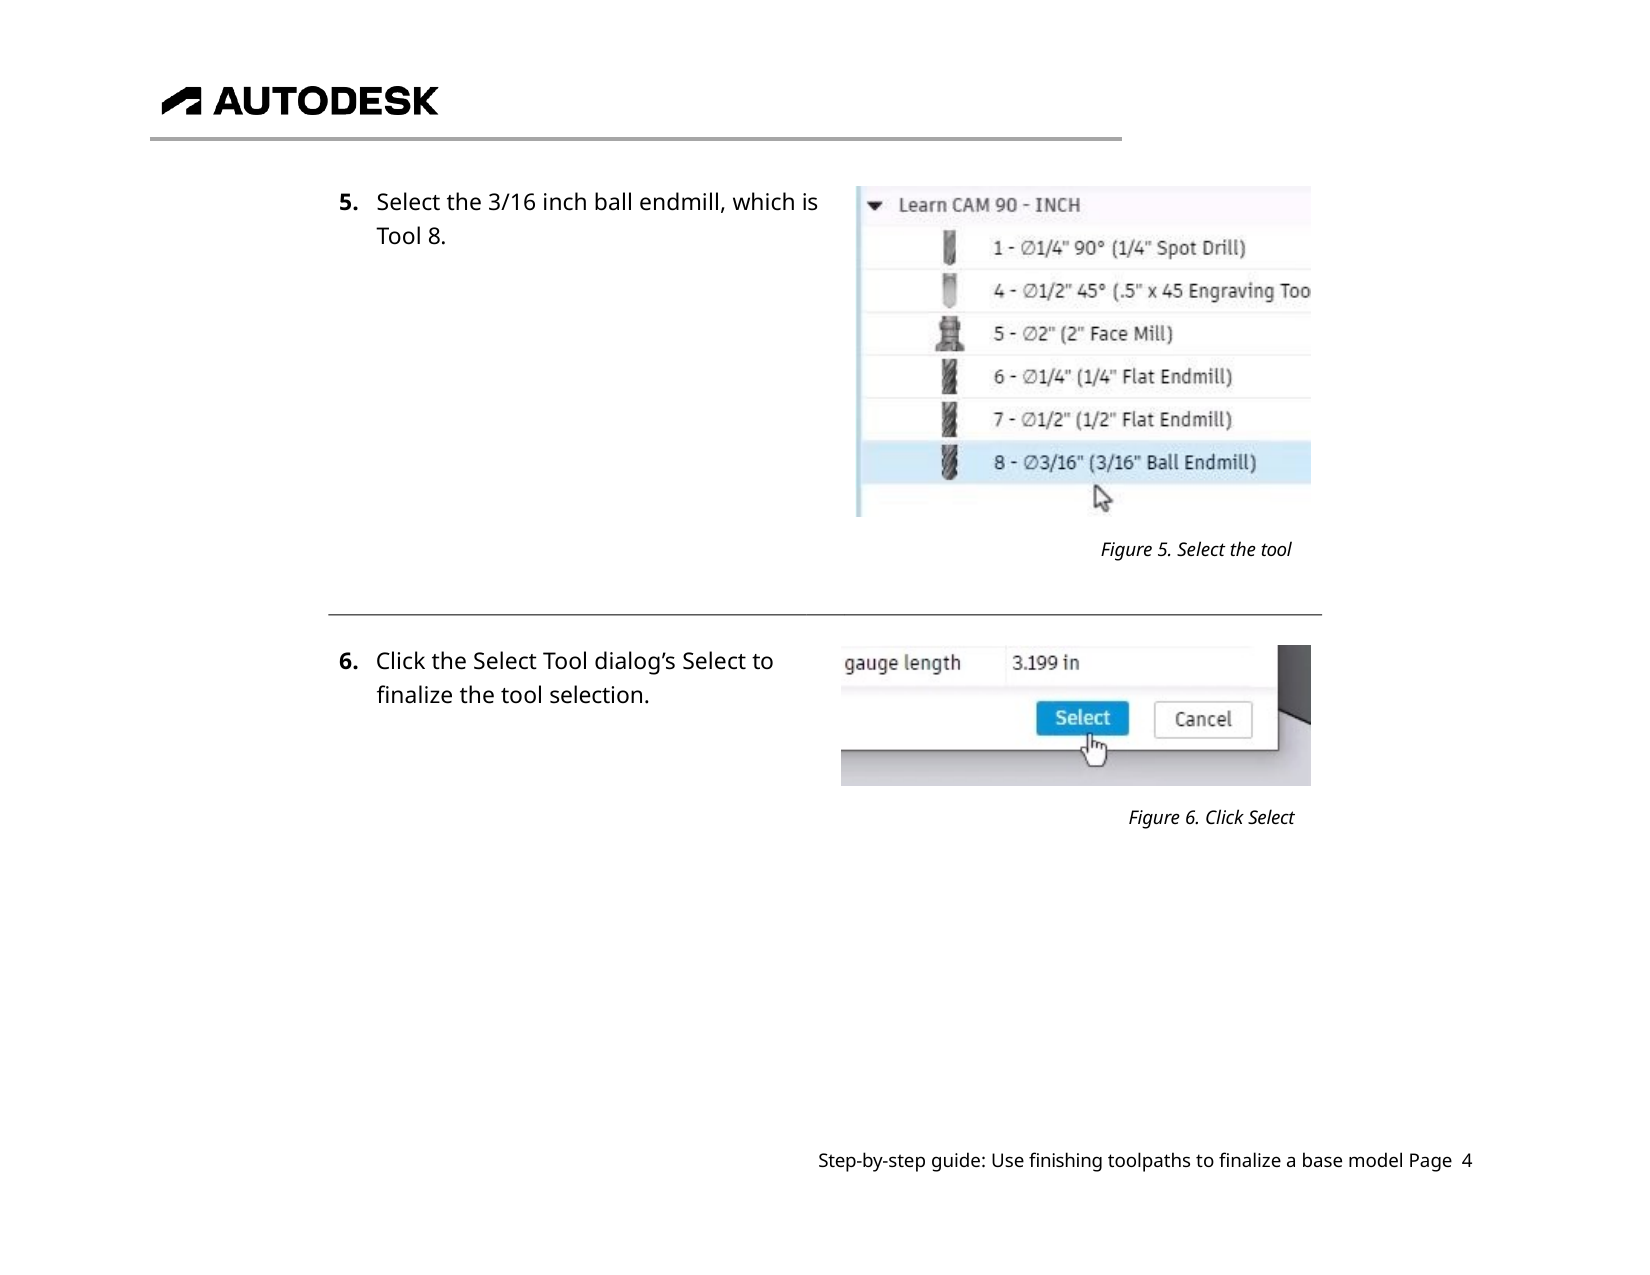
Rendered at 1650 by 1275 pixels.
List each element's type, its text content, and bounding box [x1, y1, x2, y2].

picture [854, 186, 1311, 517]
picture [161, 86, 439, 115]
picture [841, 644, 1311, 786]
text_box 6. Click the Select Tool dialog’s Select to finalize the tool selection. [337, 637, 787, 709]
text_box 5. Select the 3/16 inch ball endmill, which is Tool 8. [337, 178, 825, 250]
text_box Figure 5. Select the tool [1098, 535, 1313, 561]
text_box Figure 6. Click Select [1126, 803, 1313, 829]
slide_number Step-by-step guide: Use finishing toolpaths to finalize a base model Page 20 [816, 1145, 1509, 1275]
